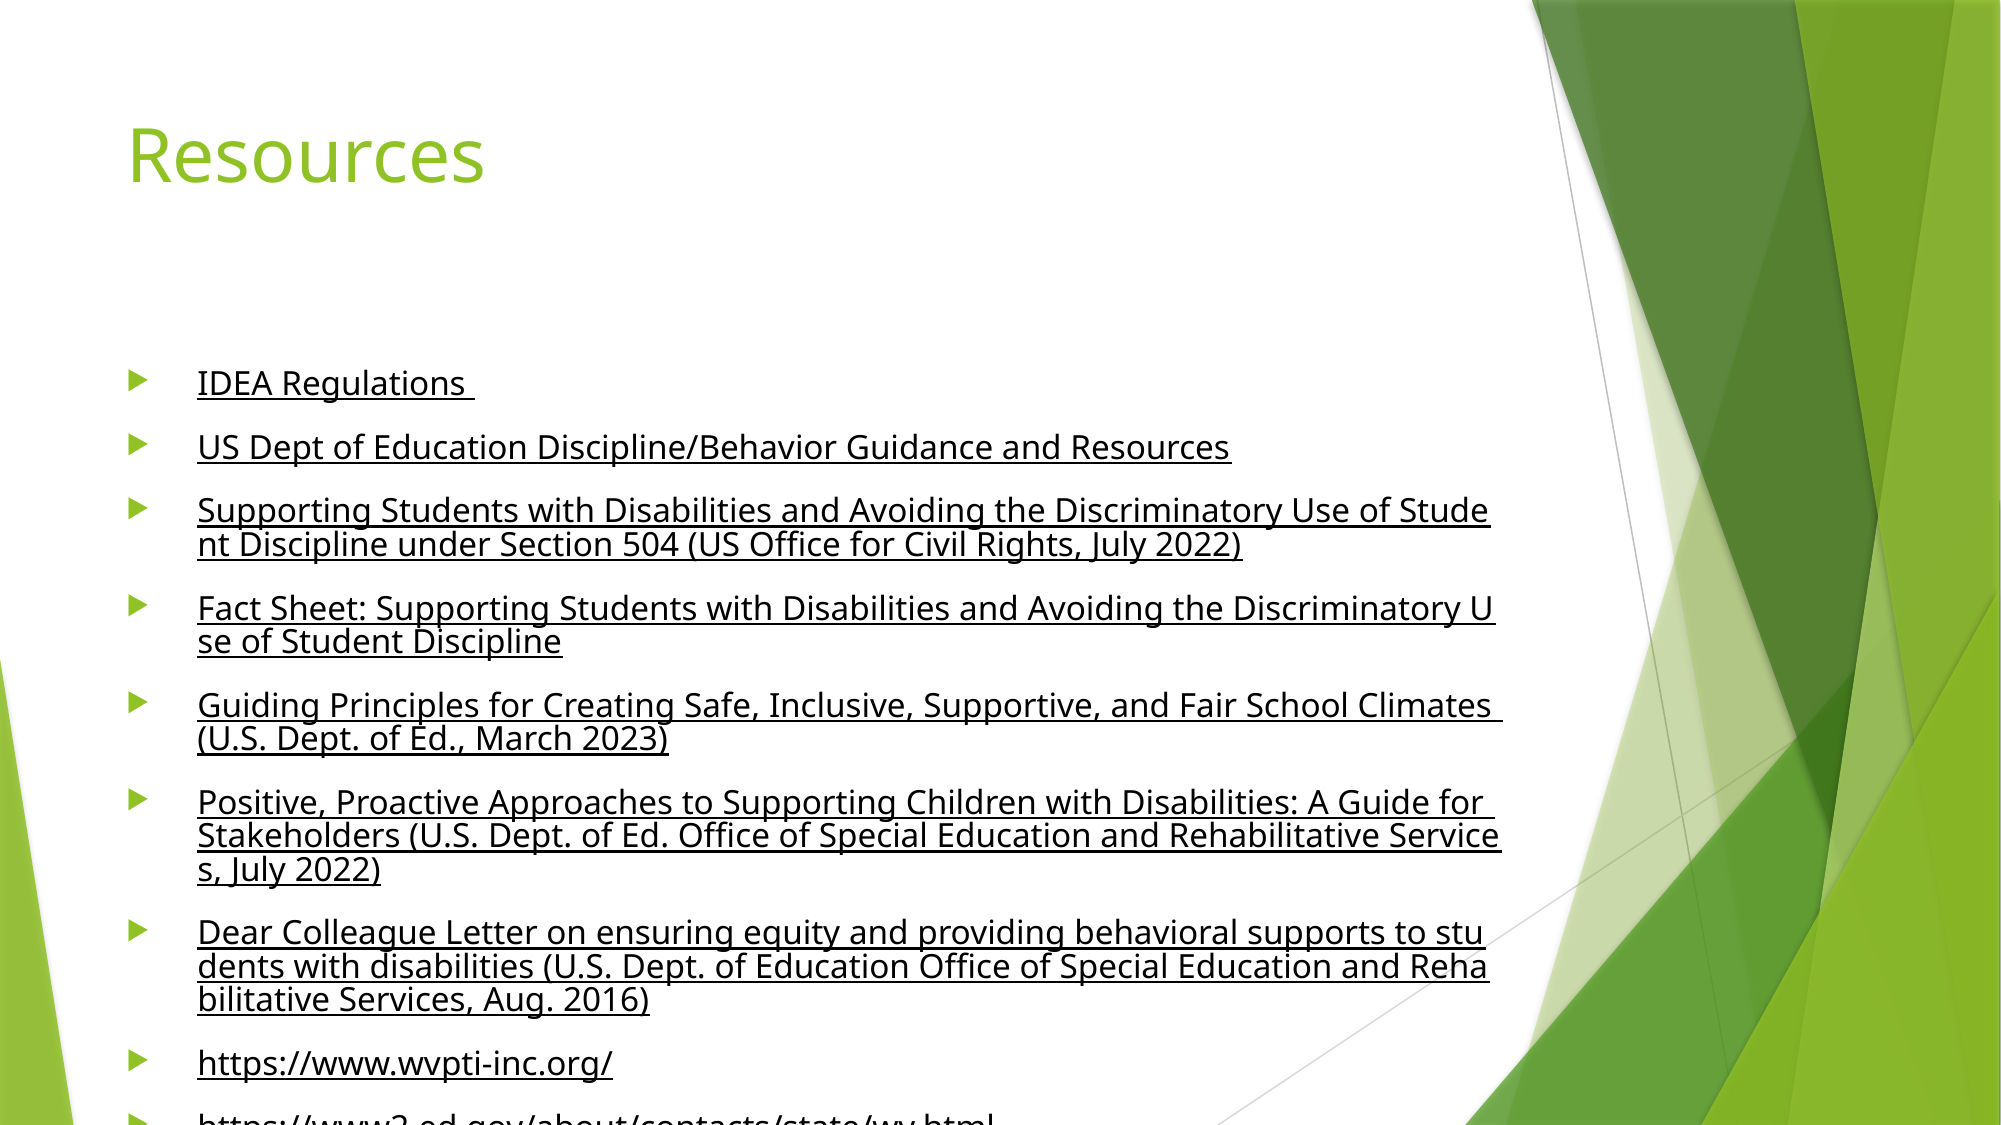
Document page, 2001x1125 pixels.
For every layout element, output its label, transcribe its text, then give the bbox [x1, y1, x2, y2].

list IDEA Regulations US Dept of Education Discipline/Behavior Guidance and Resources Supporting Students with Disabilities and Avoiding the Discriminatory Use of Student Discipline under Section 504 (US Office for Civil Rights, July 2022) Fact Sheet: Supporting Students with Disabilities and Avoiding the Discriminatory Use of Student Discipline Guiding Principles for Creating Safe, Inclusive, Supportive, and Fair School Climates (U.S. Dept. of Ed., March 2023) Positive, Proactive Approaches to Supporting Children with Disabilities: A Guide for Stakeholders (U.S. Dept. of Ed. Office of Special Education and Rehabilitative Services, July 2022) Dear Colleague Letter on ensuring equity and providing behavioral supports to students with disabilities (U.S. Dept. of Education Office of Special Education and Rehabilitative Services, Aug. 2016) https://www.wvpti-inc.org/ https://www2.ed.gov/about/contacts/state/wv.html https://www.askresource.org/resources/six-principles-of-idea#:~:text=The%20Individuals%20with%20Disabilities%20Education%20Act%20(IDEA)%20is%20a%20federal,to%20benefit%20from%20public%20education [111, 354, 1522, 992]
title Resources [111, 99, 1522, 317]
